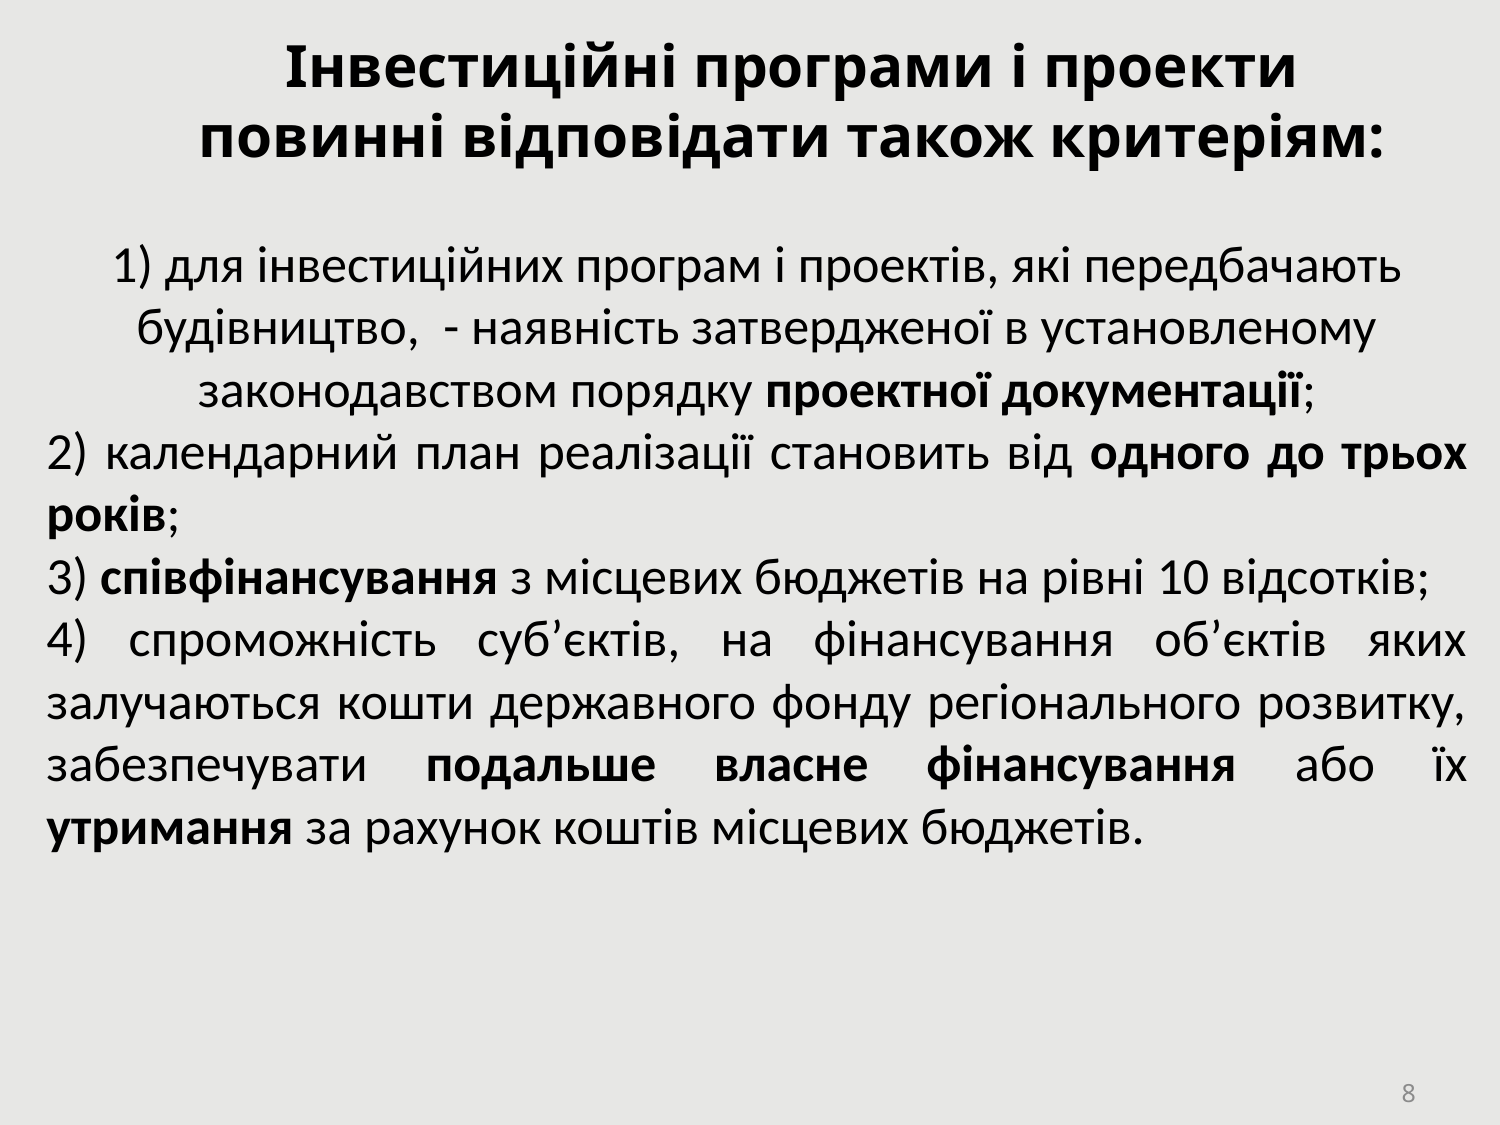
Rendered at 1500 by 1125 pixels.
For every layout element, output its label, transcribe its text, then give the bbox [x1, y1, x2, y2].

text_box Інвестиційні програми і проекти повинні відповідати також критеріям: [159, 61, 1425, 138]
text_box 8 [1080, 1065, 1431, 1125]
text_box 1) для інвестиційних програм і проектів, які передбачають будівництво, - наявність затвердженої в установленому законодавством порядку проектної документації; 2) календарний план реалізації становить від одного до трьох років; 3) співфінансування з місцевих бюджетів на рівні 10 відсотків; 4) спроможність суб’єктів, на фінансування об’єктів яких залучаються кошти державного фонду регіонального розвитку, забезпечувати подальше власне фінансування або їх утримання за рахунок коштів місцевих бюджетів. [31, 222, 1483, 863]
